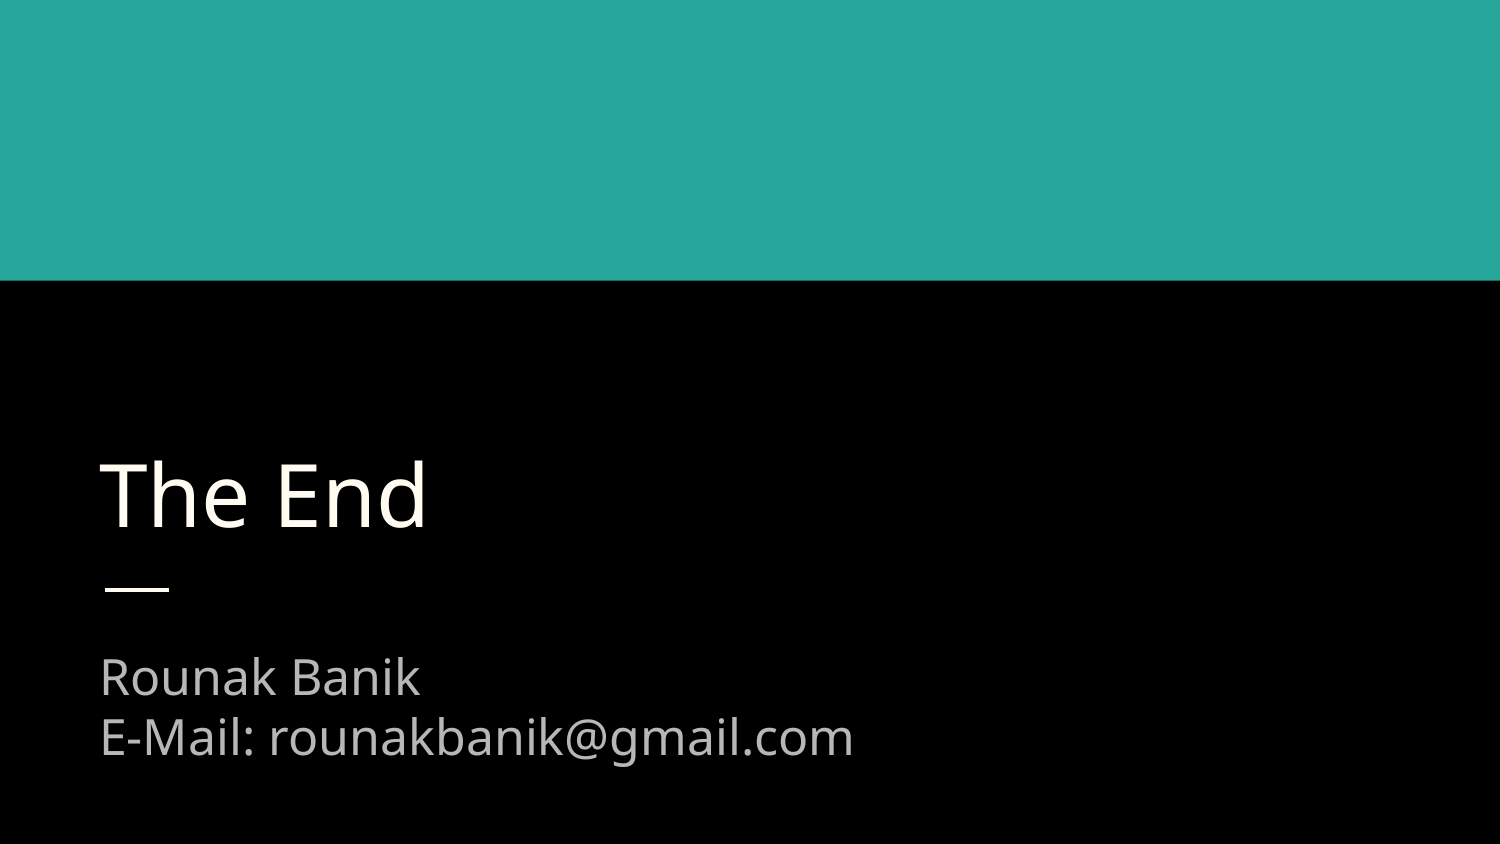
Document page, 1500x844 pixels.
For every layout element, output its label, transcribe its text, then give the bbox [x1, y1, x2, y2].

title The End [84, 310, 1416, 561]
subtitle Rounak Banik E-Mail: rounakbanik@gmail.com [84, 630, 1416, 760]
